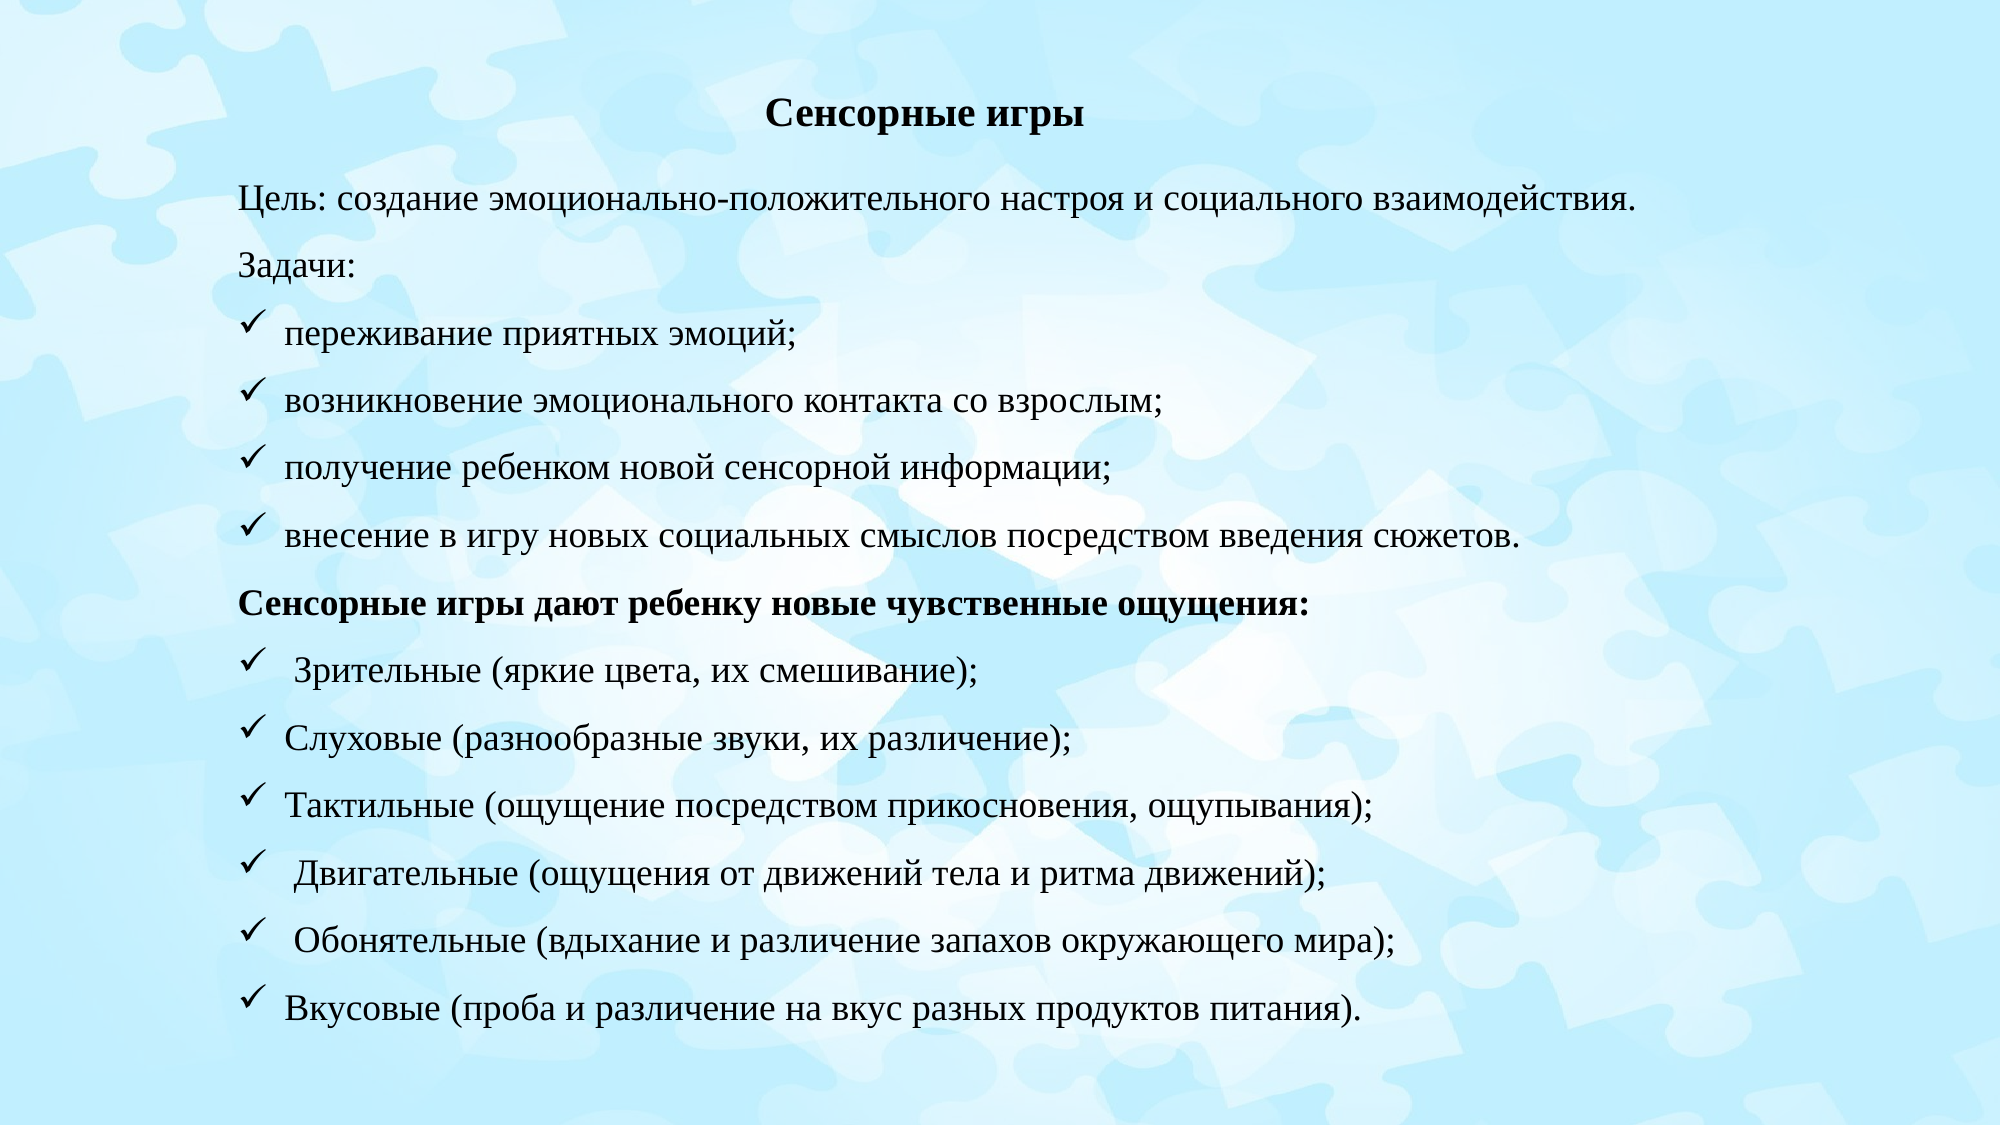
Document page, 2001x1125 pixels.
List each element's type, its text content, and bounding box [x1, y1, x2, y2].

text_box Сенсорные игры [749, 76, 1100, 142]
text_box Цель: создание эмоционально-положительного настроя и социального взаимодействия. Задачи: переживание приятных эмоций; возникновение эмоционального контакта со взрослым; получение ребенком новой сенсорной информации; внесение в игру новых социальных смыслов посредством введения сюжетов. Сенсорные игры дают ребенку новые чувственные ощущения: Зрительные (яркие цвета, их смешивание); Слуховые (разнообразные звуки, их различение); Тактильные (ощущение посредством прикосновения, ощупывания); Двигательные (ощущения от движений тела и ритма движений); Обонятельные (вдыхание и различение запахов окружающего мира); Вкусовые (проба и различение на вкус разных продуктов питания). [222, 142, 1875, 1035]
